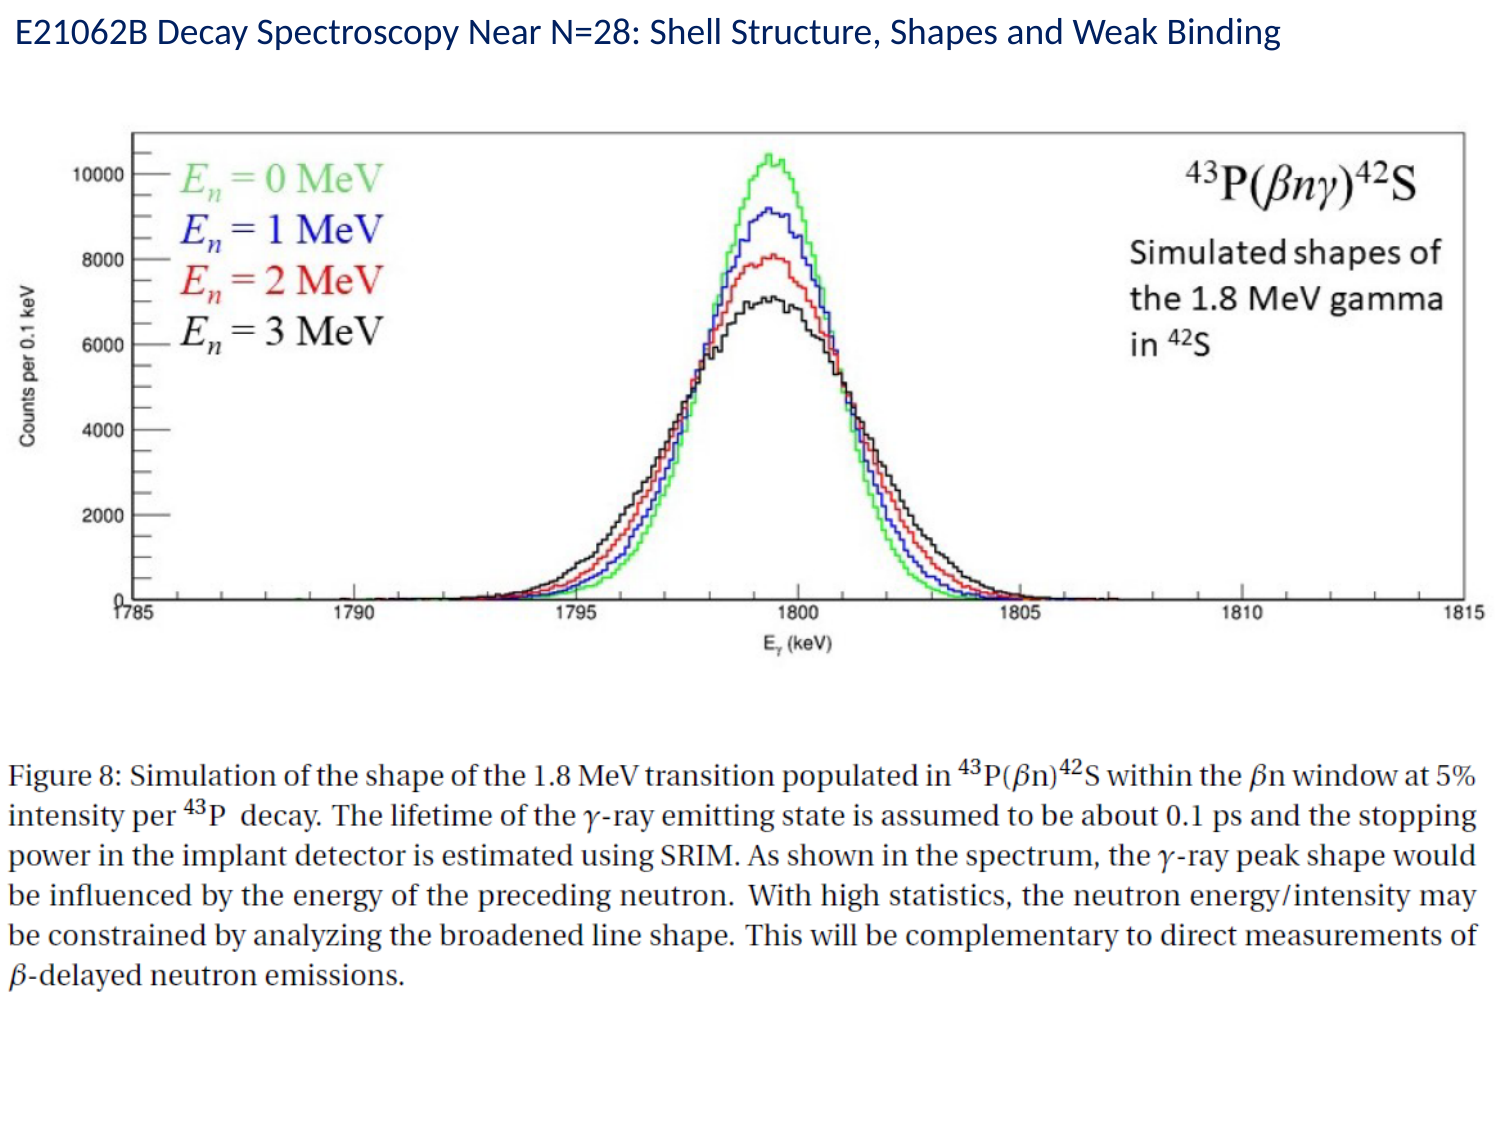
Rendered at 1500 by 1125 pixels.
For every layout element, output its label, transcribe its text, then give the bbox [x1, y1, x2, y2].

picture [0, 119, 1500, 1006]
text_box E21062B Decay Spectroscopy Near N=28: Shell Structure, Shapes and Weak Binding [0, 0, 1311, 60]
